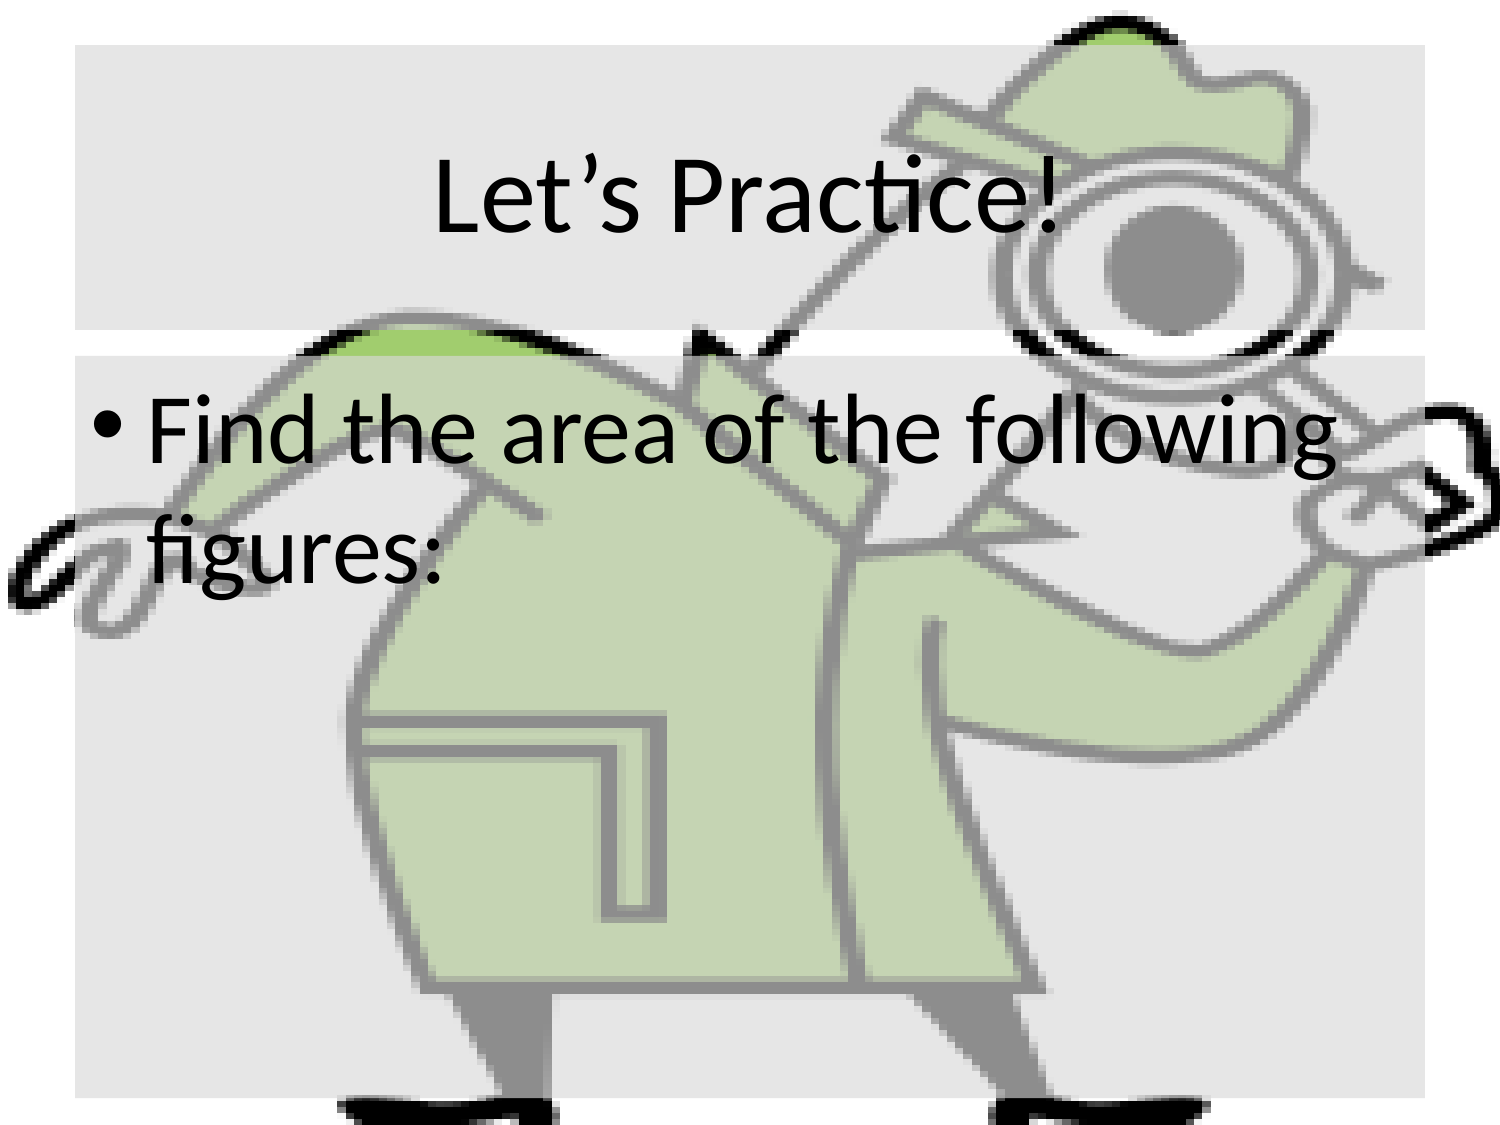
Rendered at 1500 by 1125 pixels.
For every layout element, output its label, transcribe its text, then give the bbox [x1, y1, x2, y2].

list Find the area of the following figures: [75, 355, 1425, 1099]
title Let’s Practice! [75, 45, 1425, 330]
